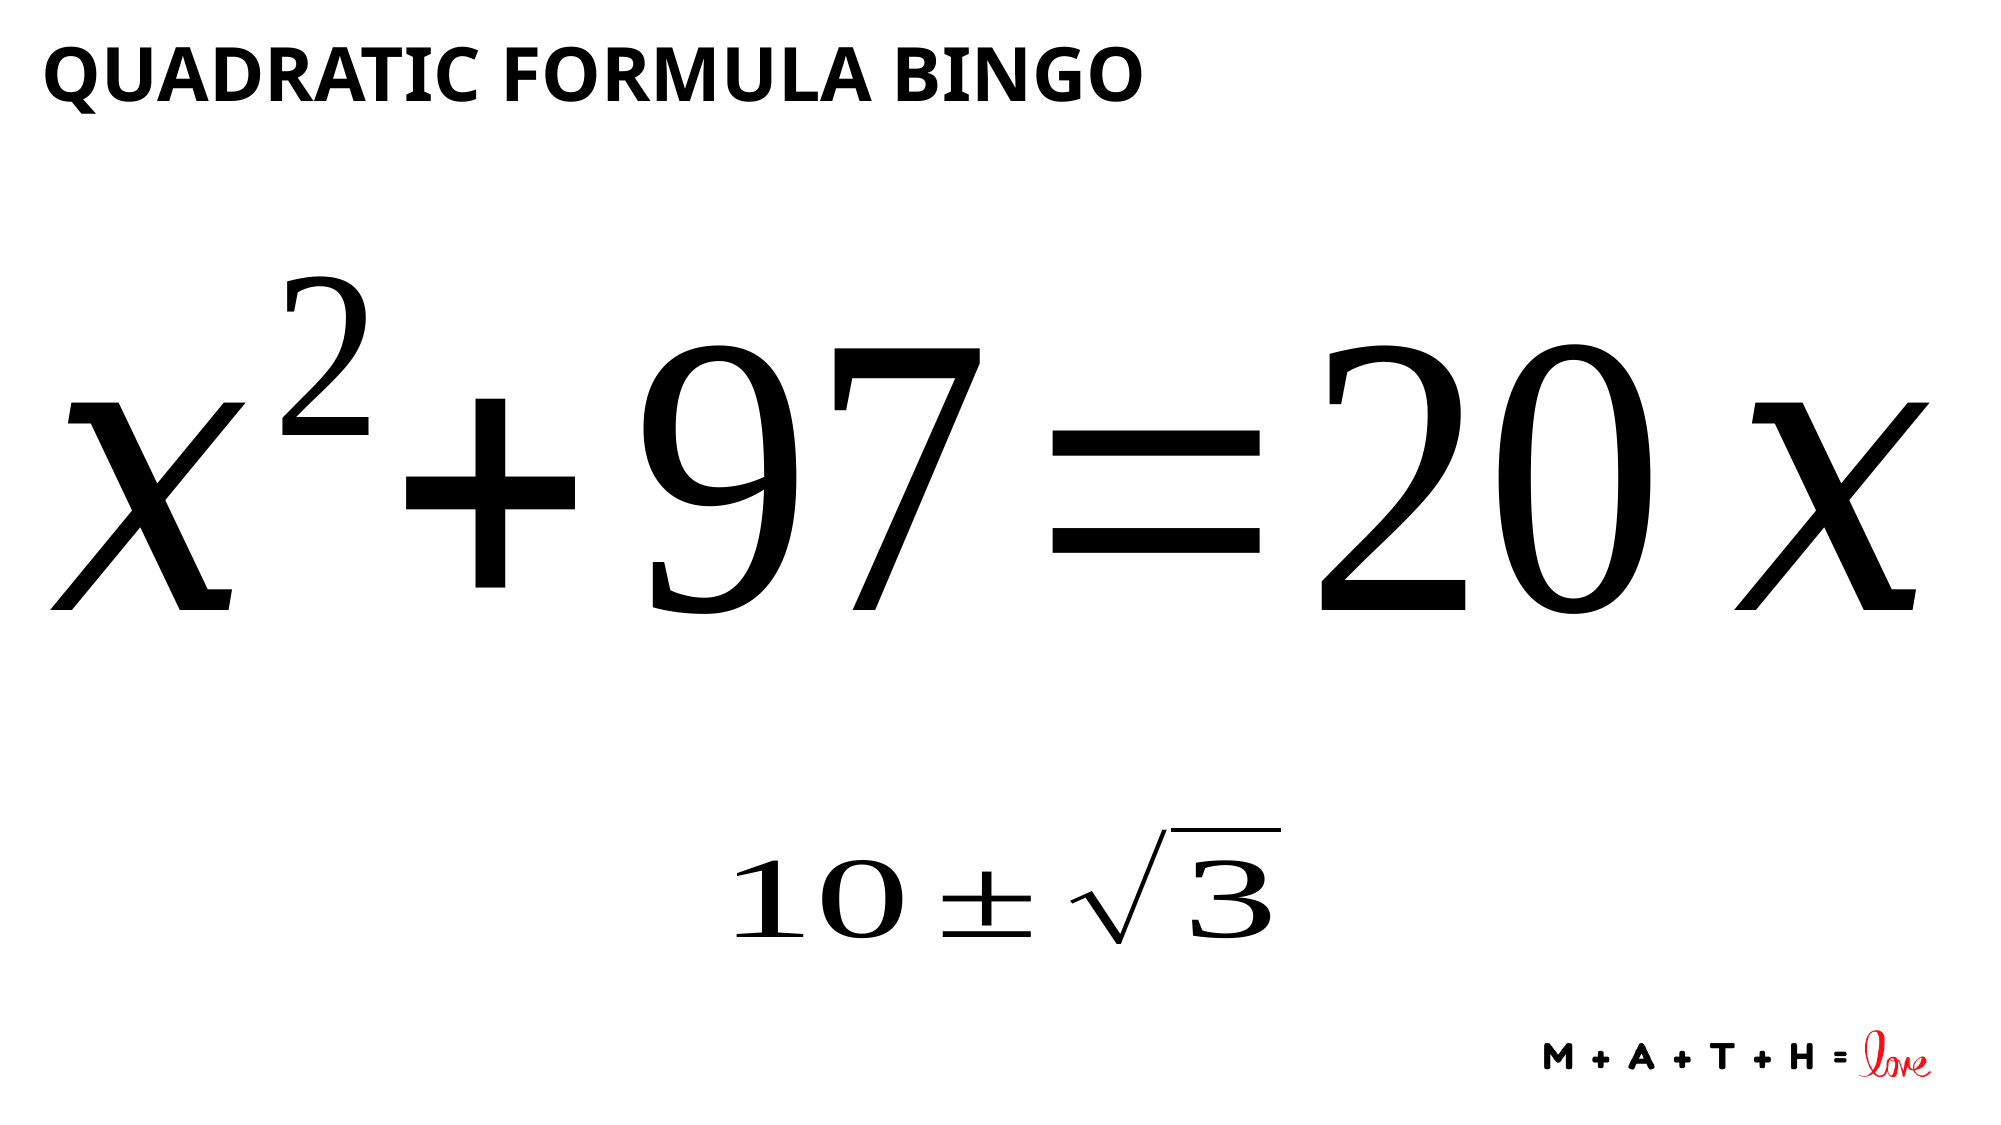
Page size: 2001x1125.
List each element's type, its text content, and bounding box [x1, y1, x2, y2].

picture [1528, 1026, 1941, 1082]
text_box QUADRATIC FORMULA BINGO [27, 18, 1323, 124]
